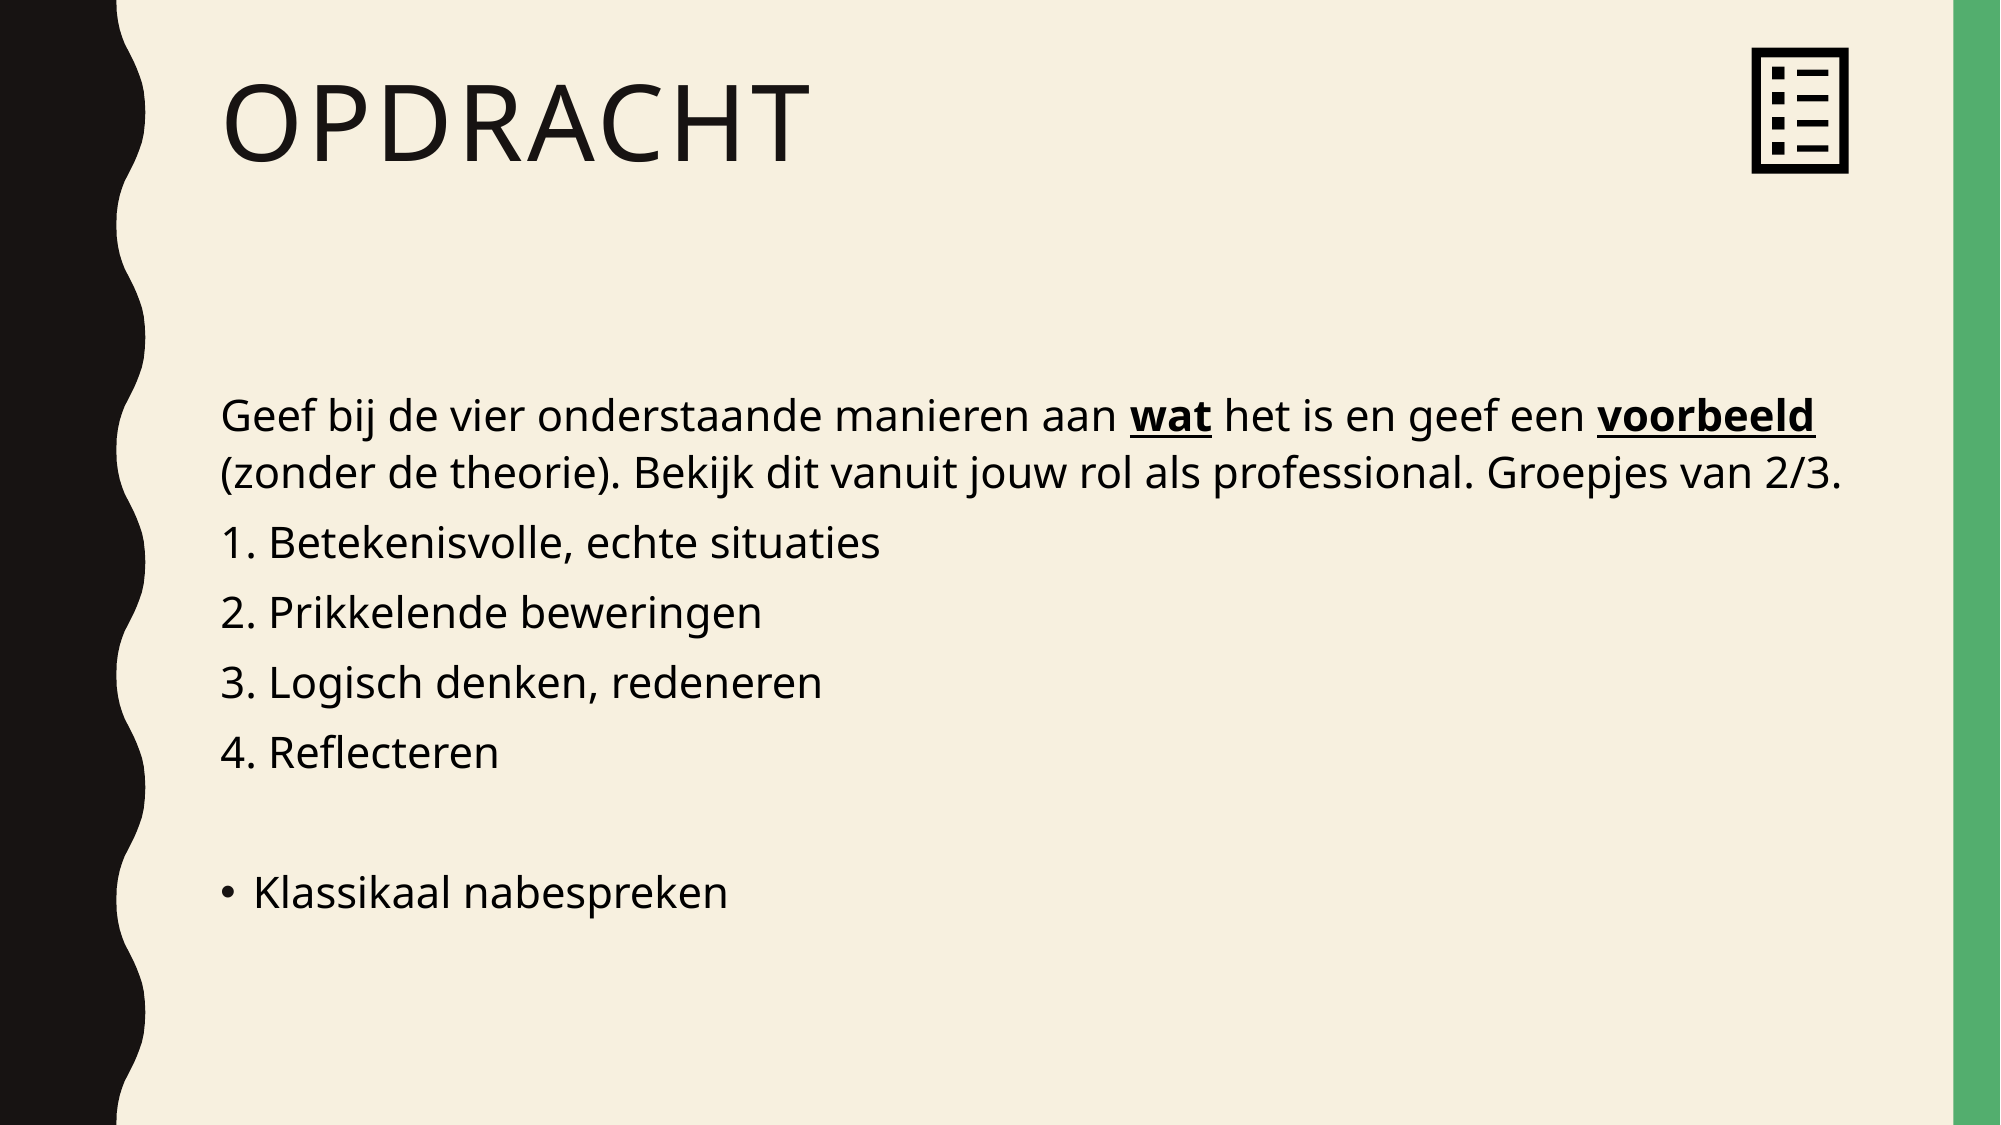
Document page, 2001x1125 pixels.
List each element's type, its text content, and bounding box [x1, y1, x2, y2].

title opdracht [205, 62, 1875, 308]
picture [1724, 35, 1875, 186]
list Geef bij de vier onderstaande manieren aan wat het is en geef een voorbeeld (zonder de theorie). Bekijk dit vanuit jouw rol als professional. Groepjes van 2/3. 1. Betekenisvolle, echte situaties 2. Prikkelende beweringen 3. Logisch denken, redeneren 4. Reflecteren Klassikaal nabespreken [205, 375, 1875, 965]
